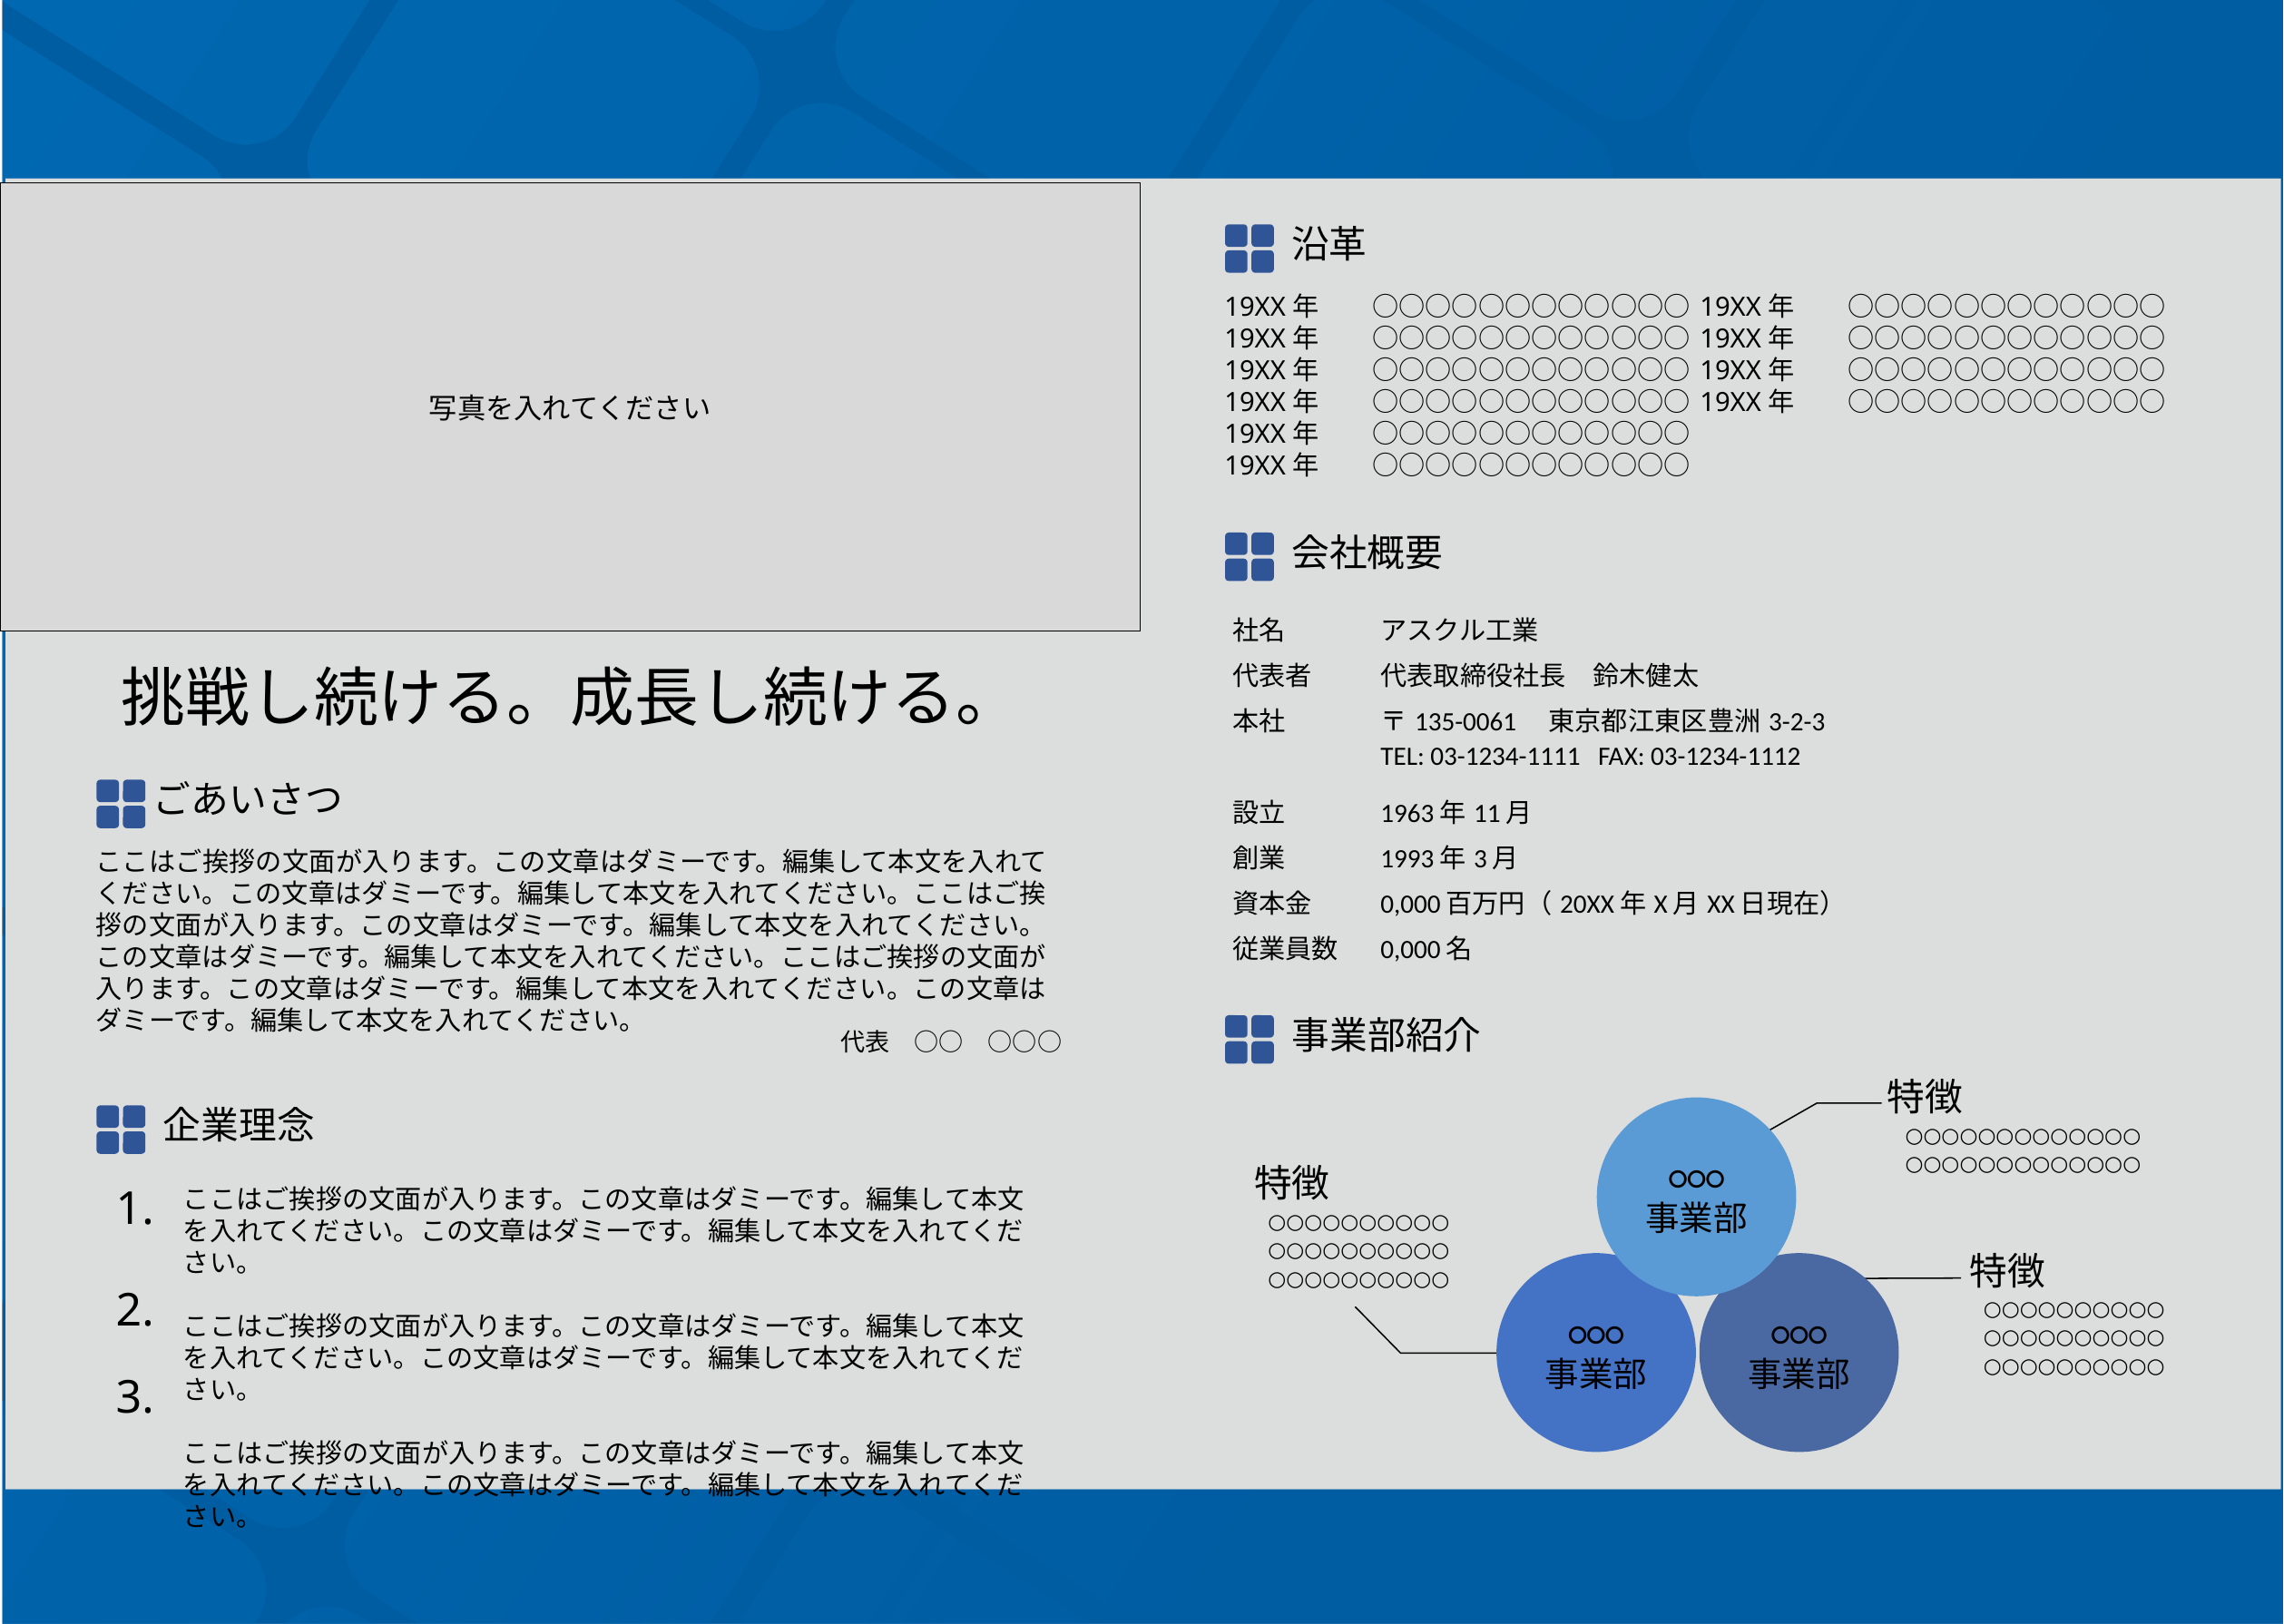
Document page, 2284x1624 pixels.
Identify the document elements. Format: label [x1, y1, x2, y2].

text_box [1225, 533, 1274, 582]
text_box [1225, 1015, 1274, 1064]
text_box [96, 1105, 146, 1154]
text_box [1225, 224, 1274, 273]
picture [0, 0, 2283, 1624]
text_box [96, 779, 146, 828]
